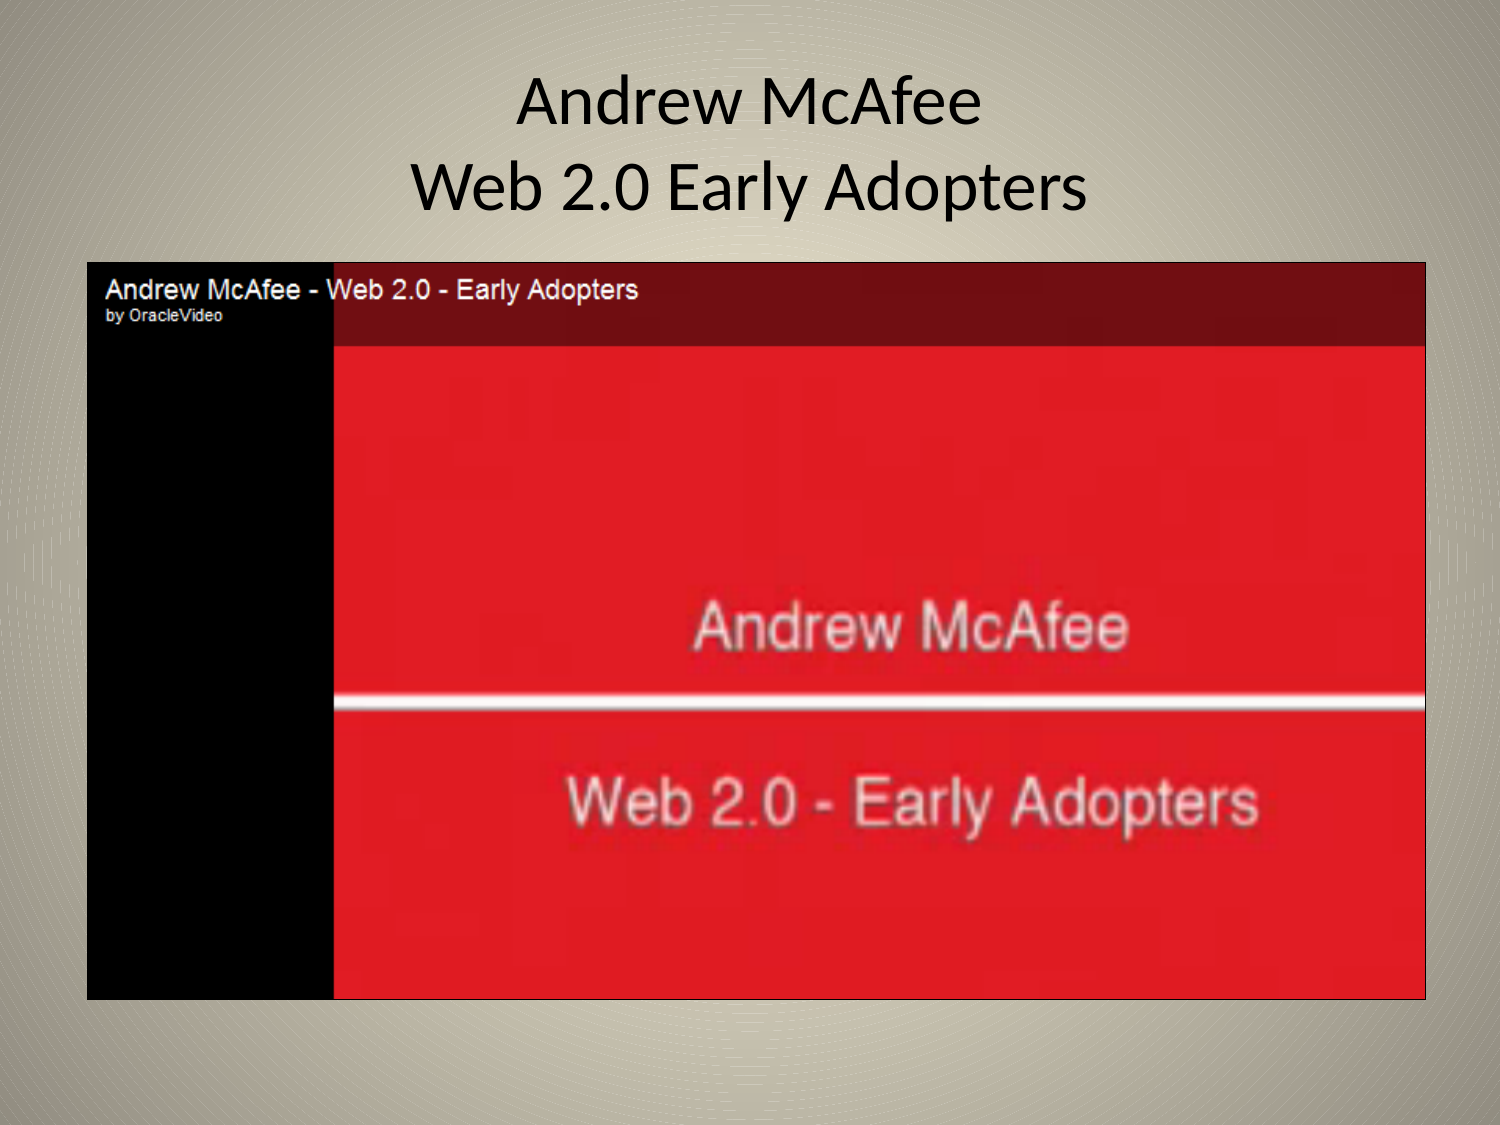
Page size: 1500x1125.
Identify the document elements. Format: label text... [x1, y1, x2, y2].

picture [88, 263, 1425, 999]
title Andrew McAfee Web 2.0 Early Adopters [75, 45, 1425, 233]
